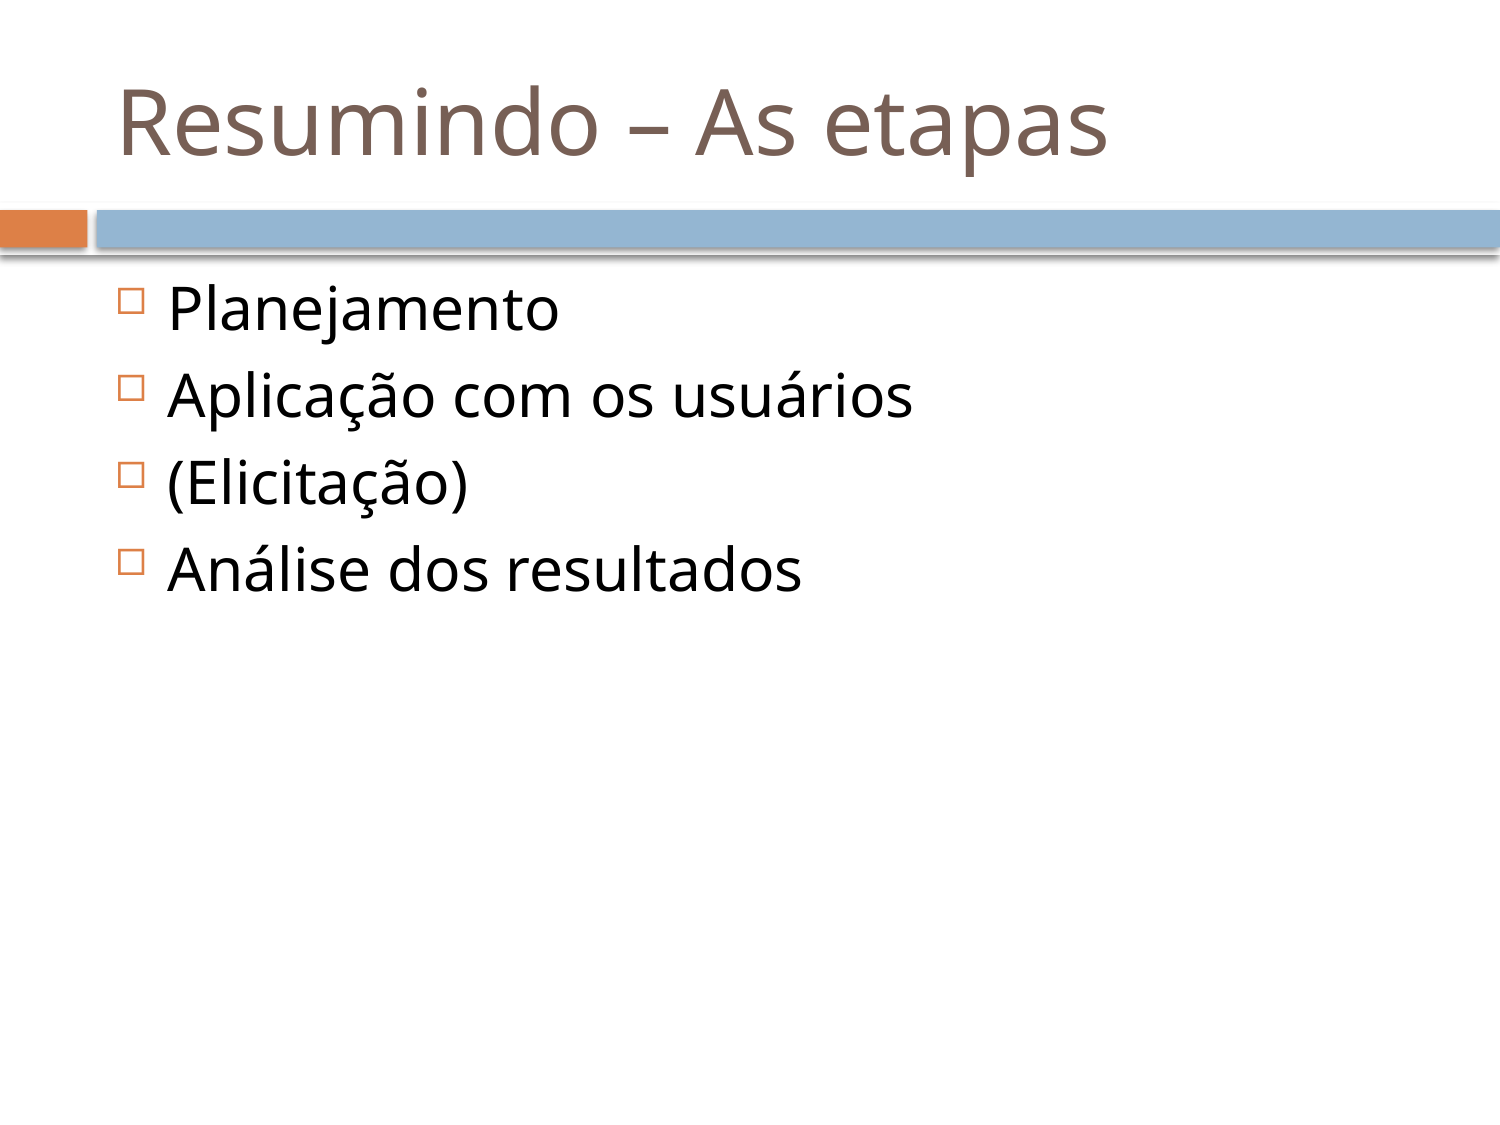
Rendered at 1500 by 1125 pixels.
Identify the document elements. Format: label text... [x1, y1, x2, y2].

list Planejamento Aplicação com os usuários (Elicitação) Análise dos resultados [100, 262, 1438, 1000]
title Resumindo – As etapas [100, 37, 1438, 200]
